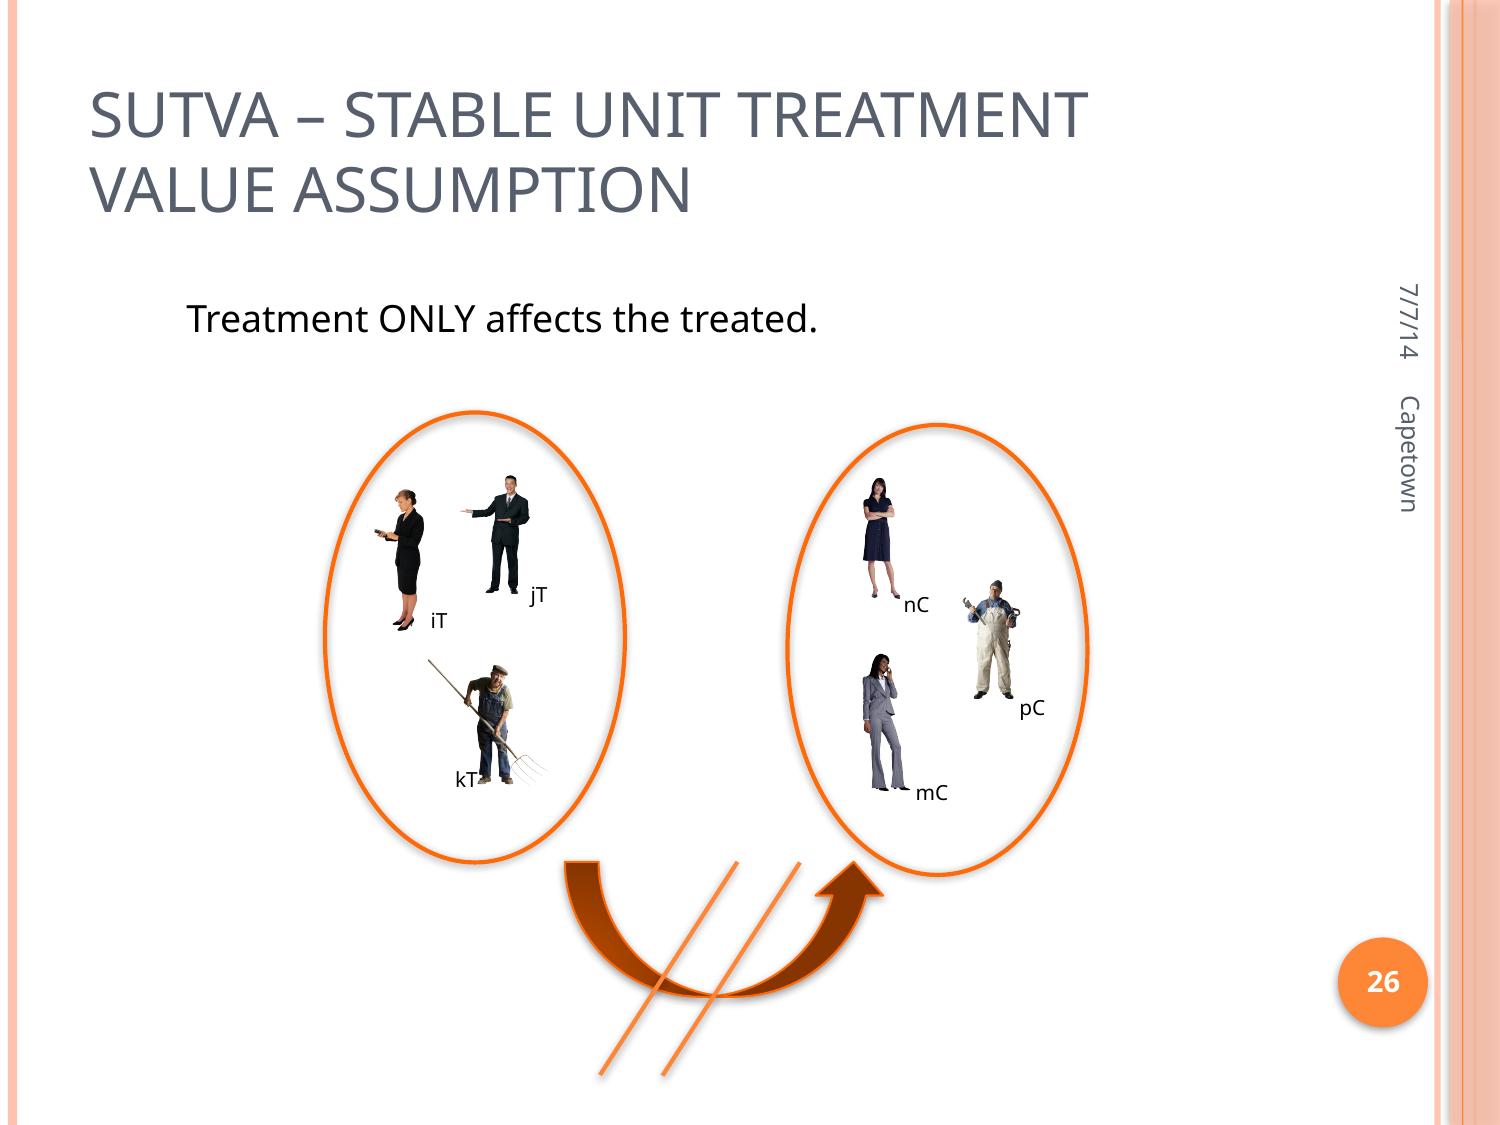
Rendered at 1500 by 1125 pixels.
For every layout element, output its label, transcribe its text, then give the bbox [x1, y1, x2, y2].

footer Capetown [1379, 380, 1440, 906]
picture [458, 474, 531, 596]
text_box [323, 411, 626, 864]
picture [860, 477, 901, 601]
title SUTVA – Stable Unit Treatment Value Assumption [75, 45, 1300, 233]
picture [366, 486, 426, 634]
picture [961, 578, 1022, 701]
slide_number 26 [1333, 940, 1434, 1027]
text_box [624, 899, 839, 1039]
picture [860, 651, 912, 793]
text_box [563, 860, 605, 896]
text_box [786, 423, 1089, 876]
text_box Treatment ONLY affects the treated. [171, 287, 834, 348]
text_box [814, 860, 884, 943]
picture [423, 657, 555, 788]
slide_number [1378, 43, 1442, 374]
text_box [561, 899, 622, 1038]
